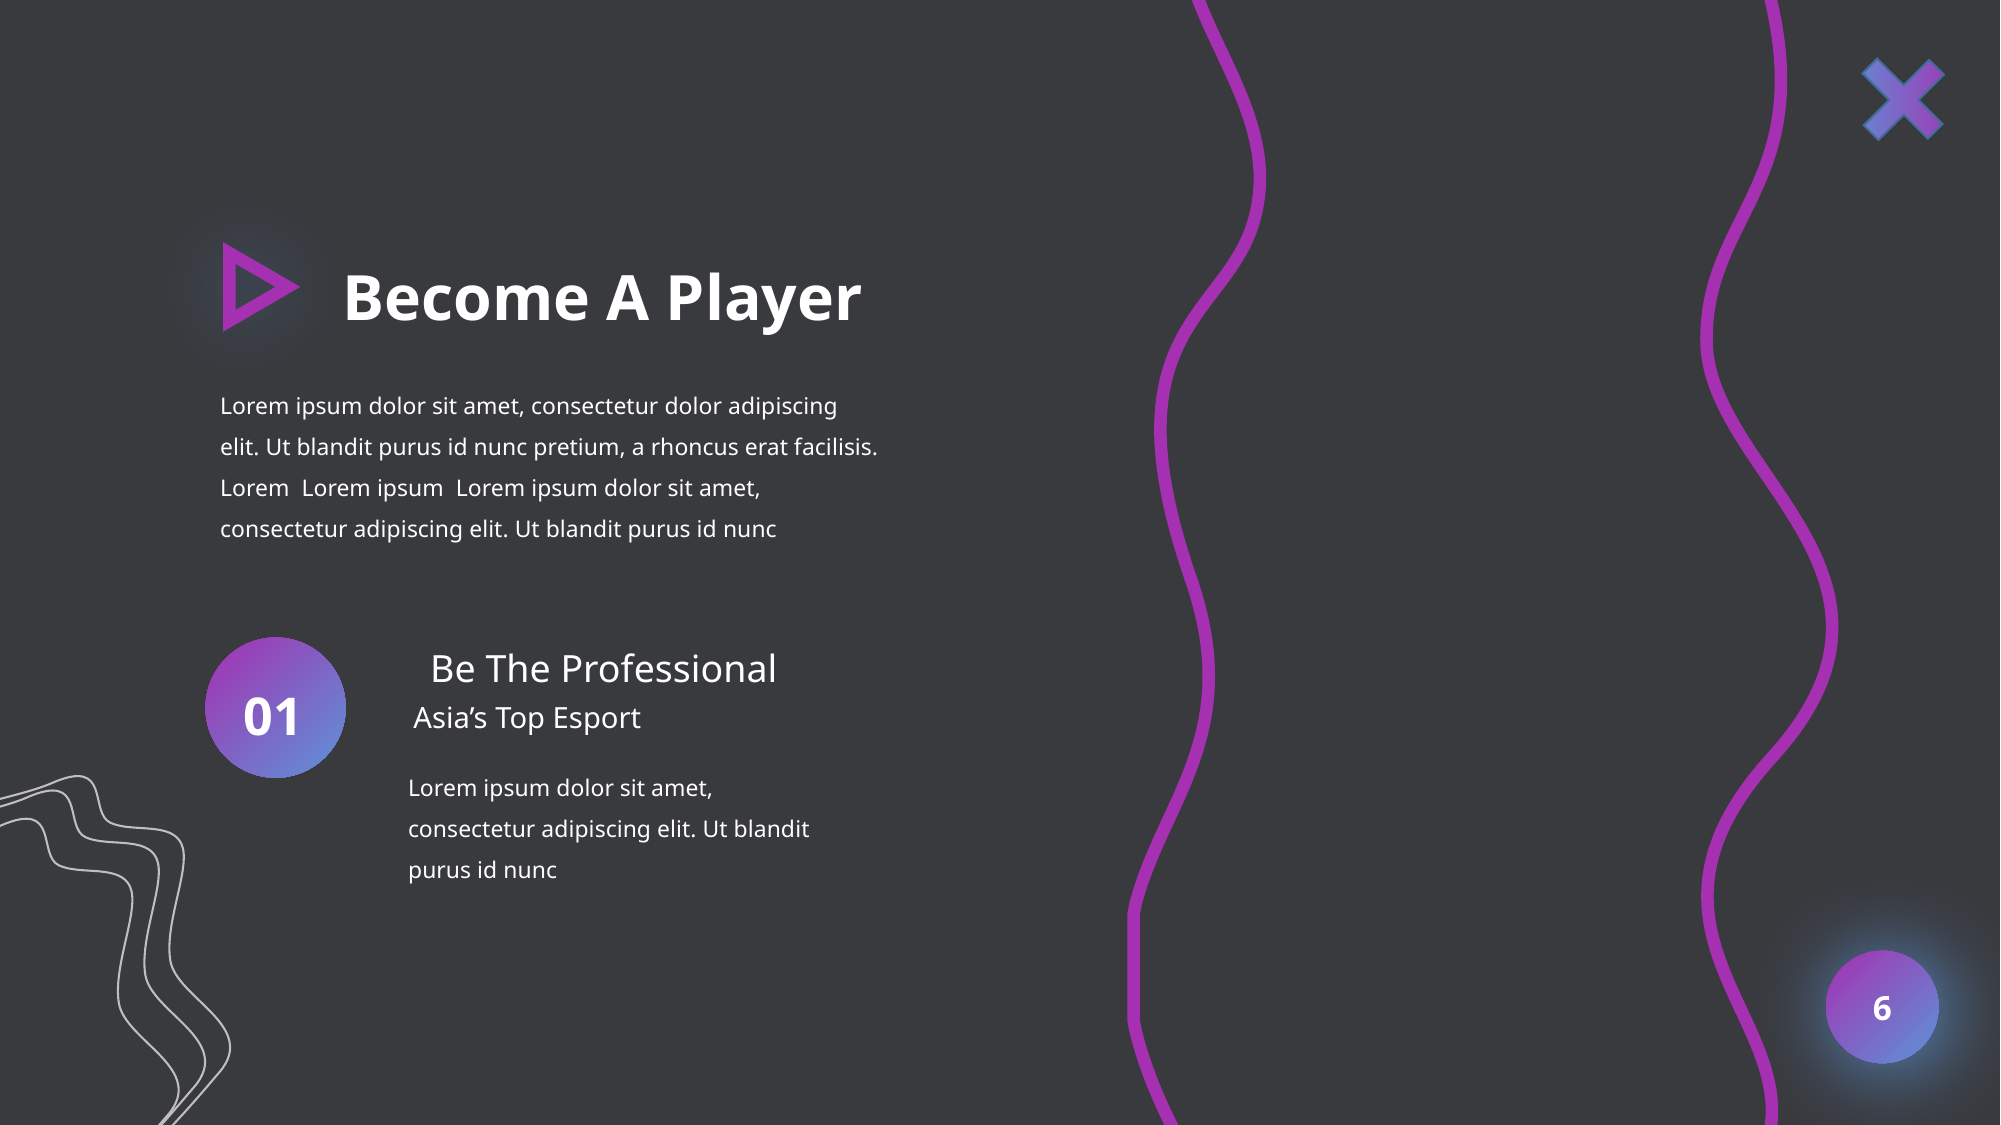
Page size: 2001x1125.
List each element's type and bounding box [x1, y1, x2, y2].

text_box [205, 250, 901, 553]
text_box [205, 637, 853, 851]
text_box [0, 768, 241, 1125]
text_box [1861, 57, 1946, 142]
picture [1074, 0, 1780, 1125]
